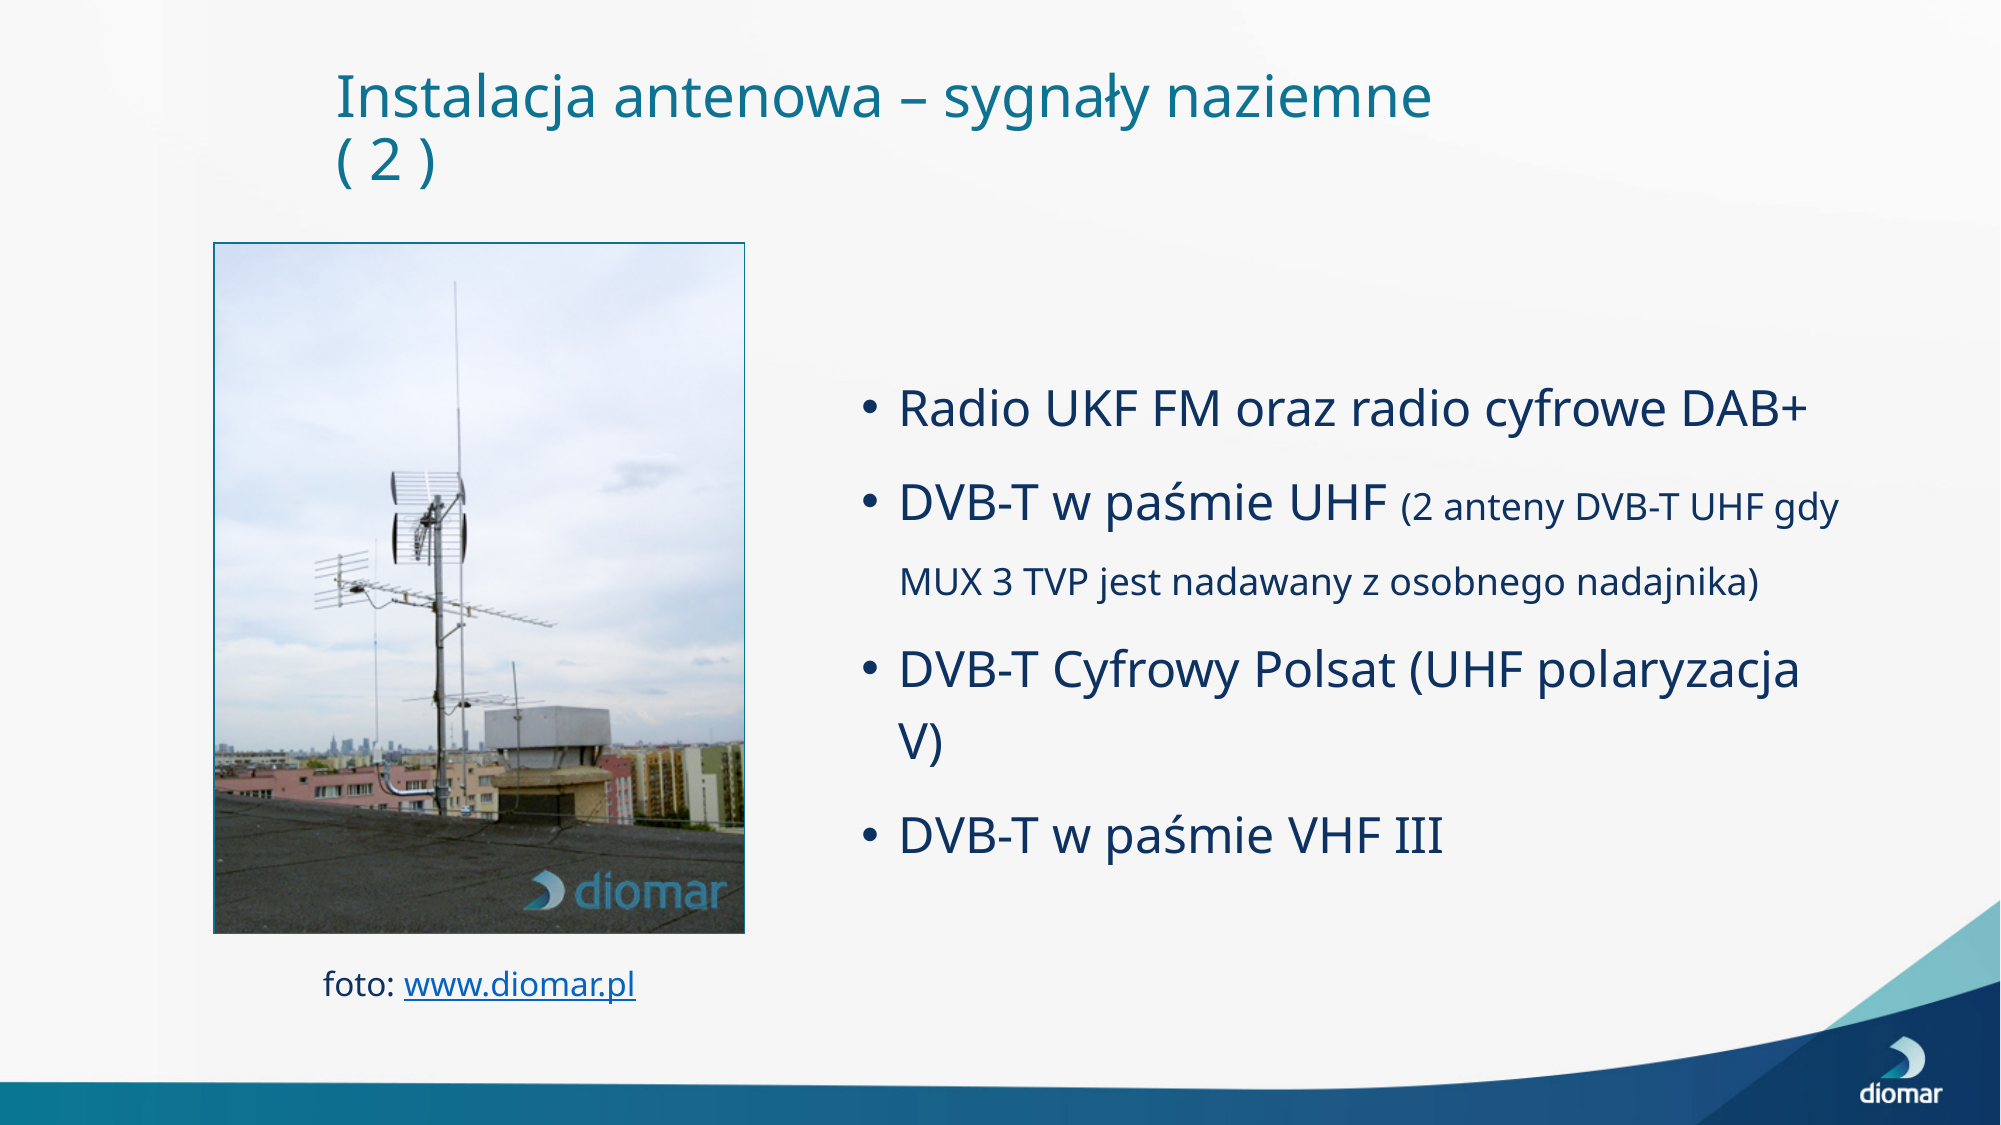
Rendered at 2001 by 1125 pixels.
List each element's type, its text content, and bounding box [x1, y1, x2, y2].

picture [0, 0, 2001, 1125]
title Instalacja antenowa – sygnały naziemne ( 2 ) [321, 83, 1547, 177]
text_box Radio UKF FM oraz radio cyfrowe DAB+ DVB-T w paśmie UHF (2 anteny DVB-T UHF gdy MUX 3 TVP jest nadawany z osobnego nadajnika) DVB-T Cyfrowy Polsat (UHF polaryzacja V) DVB-T w paśmie VHF III [846, 356, 1862, 821]
text_box foto: www.diomar.pl [214, 933, 744, 1022]
